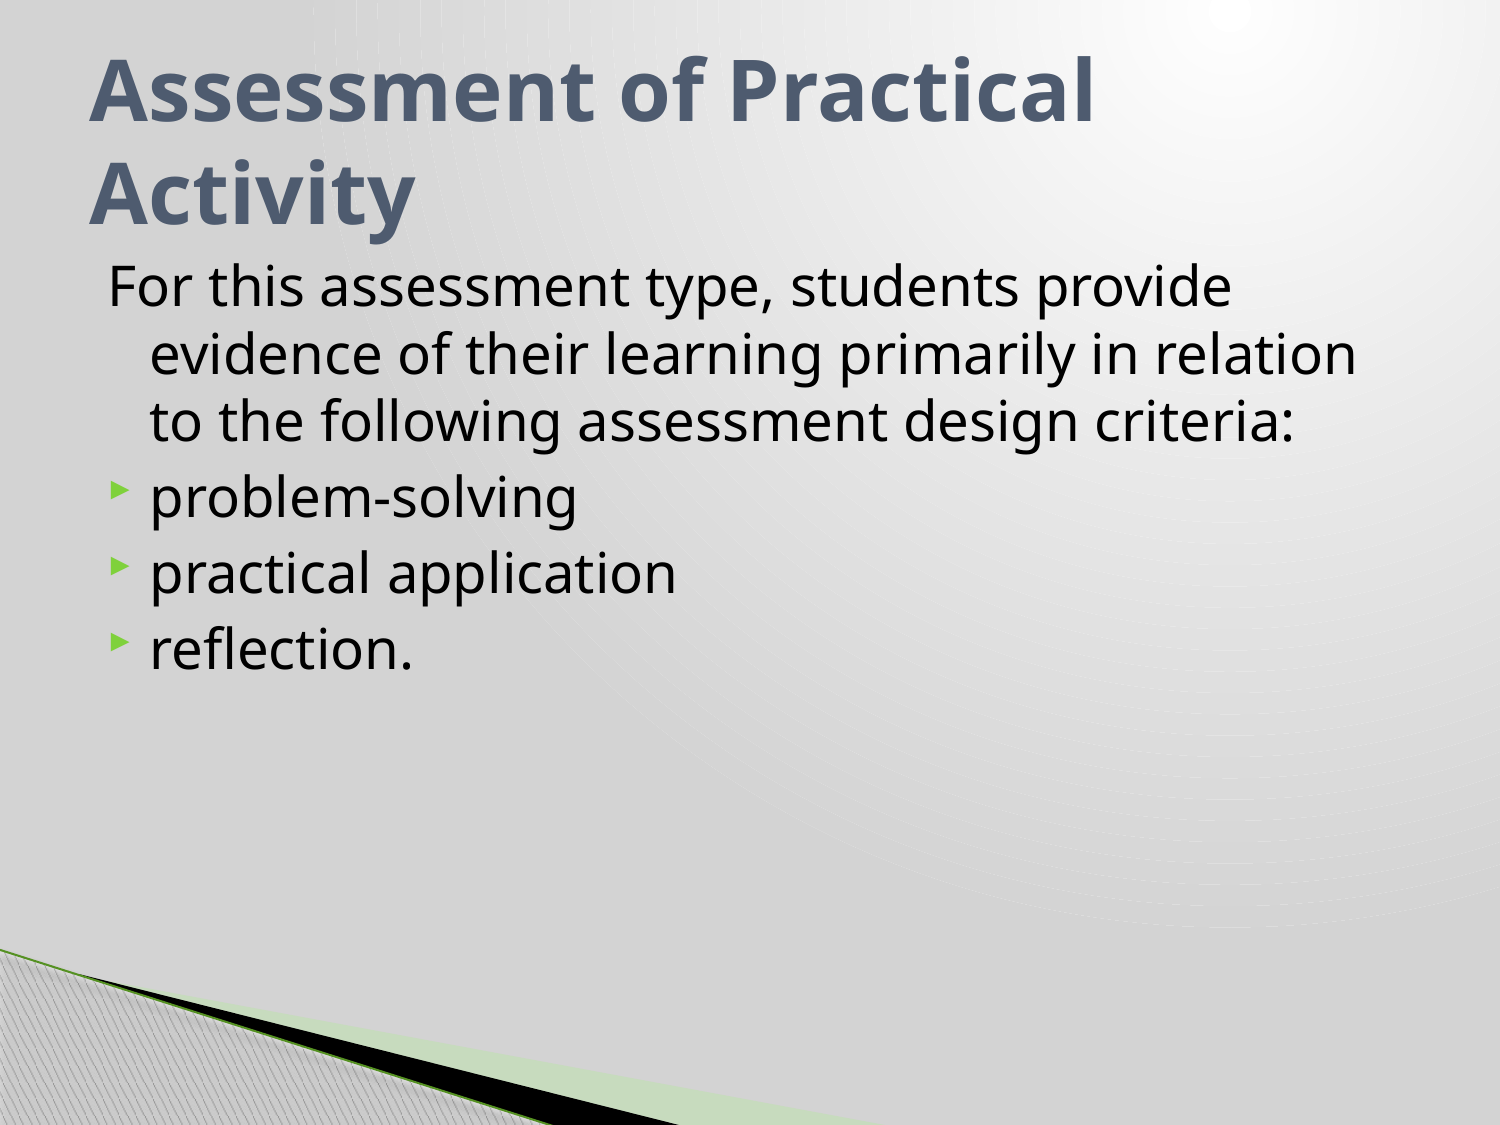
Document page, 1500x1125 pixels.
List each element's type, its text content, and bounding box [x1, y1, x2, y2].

list For this assessment type, students provide evidence of their learning primarily in relation to the following assessment design criteria: problem-solving practical application reflection. [75, 243, 1425, 986]
title Assessment of Practical Activity [75, 45, 1425, 233]
